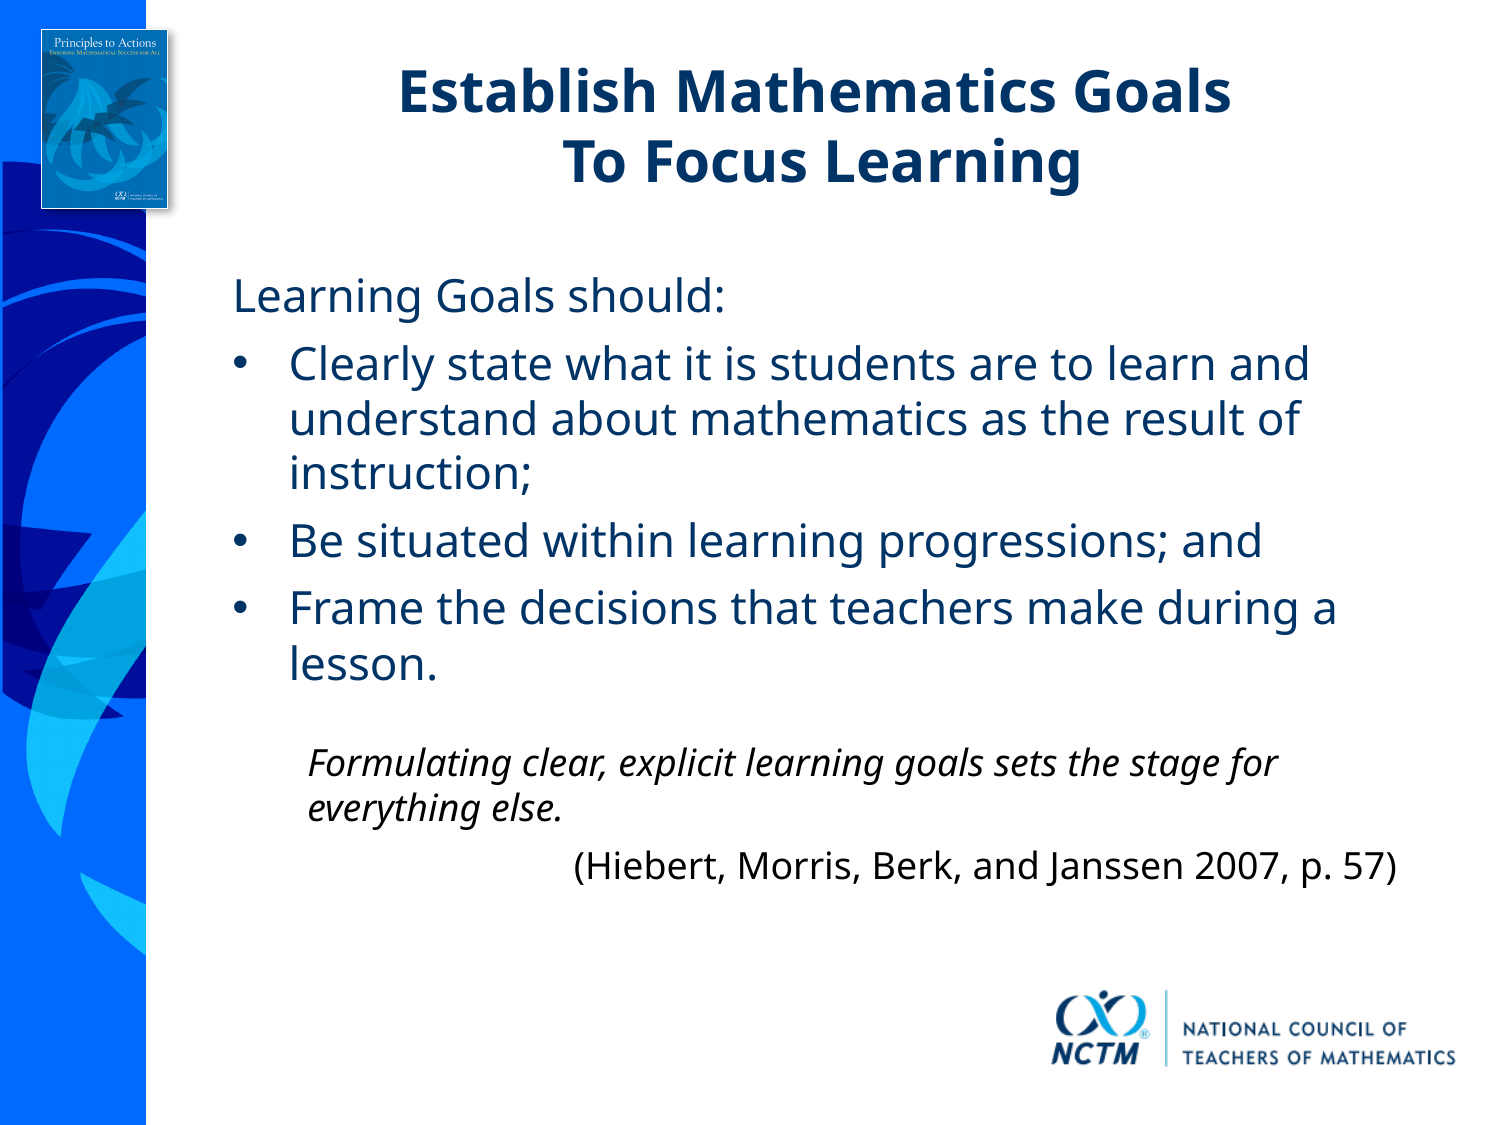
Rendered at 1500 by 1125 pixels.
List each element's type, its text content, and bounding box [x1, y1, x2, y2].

picture [0, 0, 168, 1125]
picture [1034, 969, 1474, 1085]
text_box Learning Goals should: Clearly state what it is students are to learn and understand about mathematics as the result of instruction; Be situated within learning progressions; and Frame the decisions that teachers make during a lesson. Formulating clear, explicit learning goals sets the stage for everything else. (Hiebert, Morris, Berk, and Janssen 2007, p. 57) [217, 259, 1413, 947]
text_box Establish Mathematics Goals To Focus Learning [170, 29, 1500, 218]
